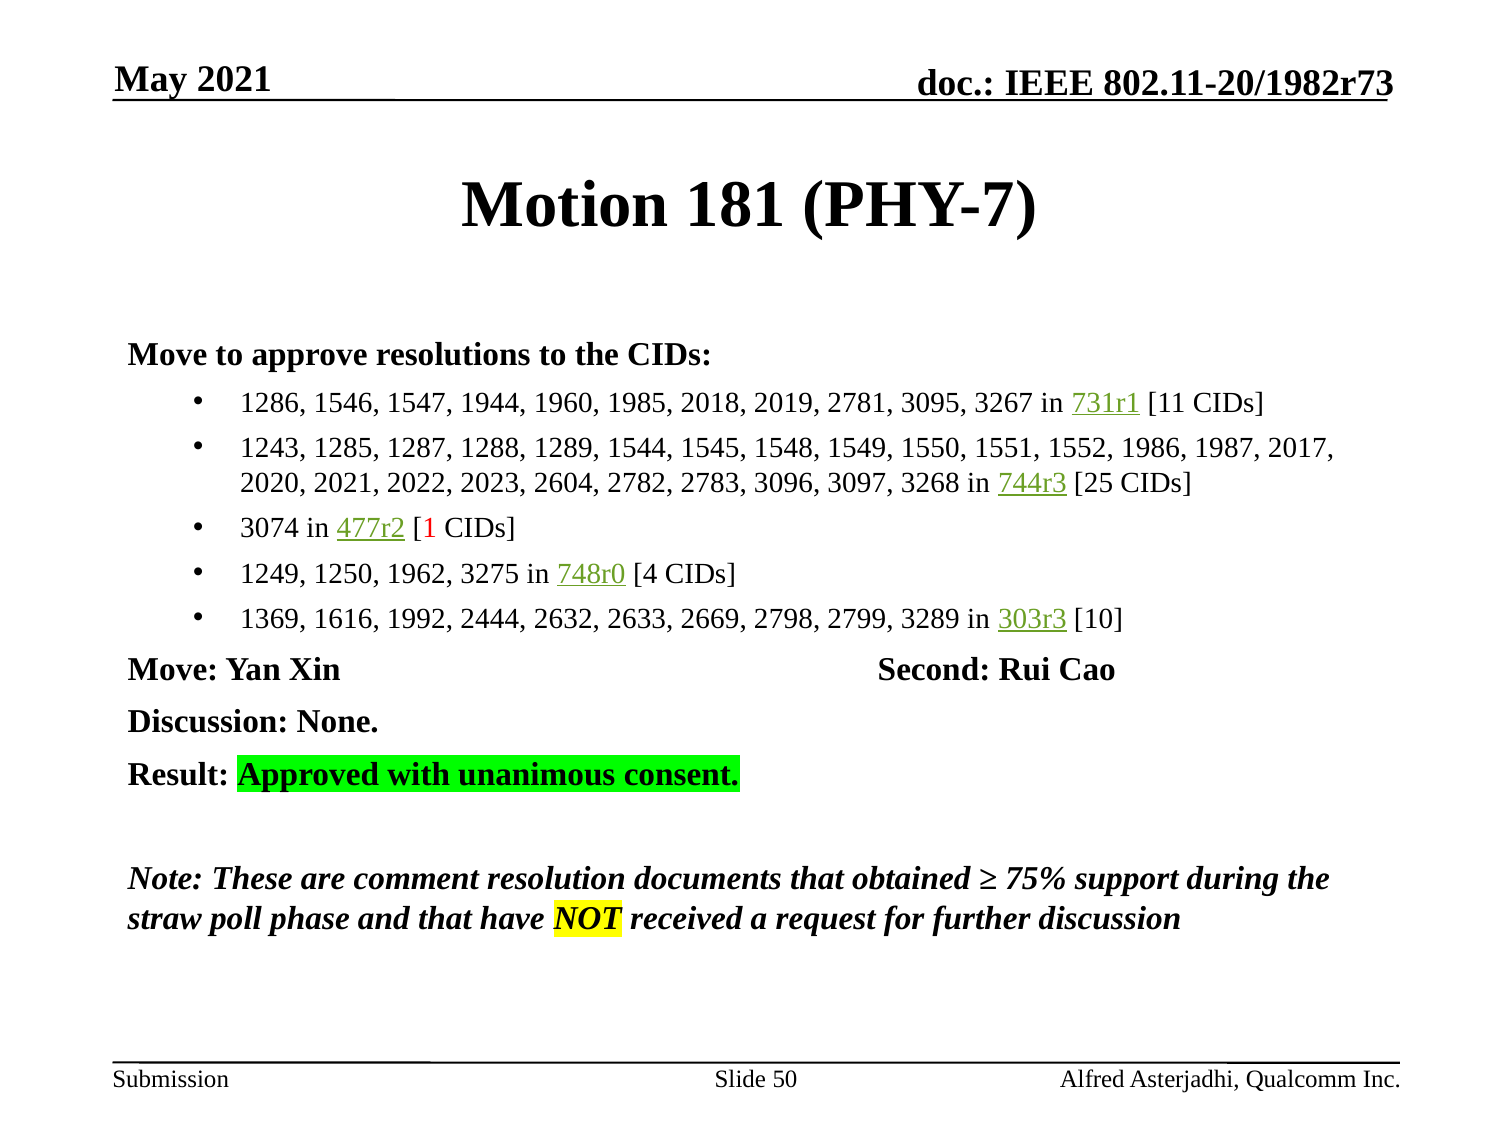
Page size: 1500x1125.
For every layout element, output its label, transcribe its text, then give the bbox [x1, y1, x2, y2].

footer Alfred Asterjadhi, Qualcomm Inc. [878, 1061, 1402, 1093]
slide_number Slide 50 [712, 1061, 800, 1123]
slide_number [114, 54, 423, 100]
list Move to approve resolutions to the CIDs: 1286, 1546, 1547, 1944, 1960, 1985, 2018, 2019, 2781, 3095, 3267 in 731r1 [11 CIDs] 1243, 1285, 1287, 1288, 1289, 1544, 1545, 1548, 1549, 1550, 1551, 1552, 1986, 1987, 2017, 2020, 2021, 2022, 2023, 2604, 2782, 2783, 3096, 3097, 3268 in 744r3 [25 CIDs] 3074 in 477r2 [1 CIDs] 1249, 1250, 1962, 3275 in 748r0 [4 CIDs] 1369, 1616, 1992, 2444, 2632, 2633, 2669, 2798, 2799, 3289 in 303r3 [10] Move: Yan Xin Second: Rui Cao Discussion: None. Result: Approved with unanimous consent. Note: These are comment resolution documents that obtained ≥ 75% support during the straw poll phase and that have NOT received a request for further discussion [112, 324, 1388, 1063]
title Motion 181 (PHY-7) [112, 112, 1388, 288]
